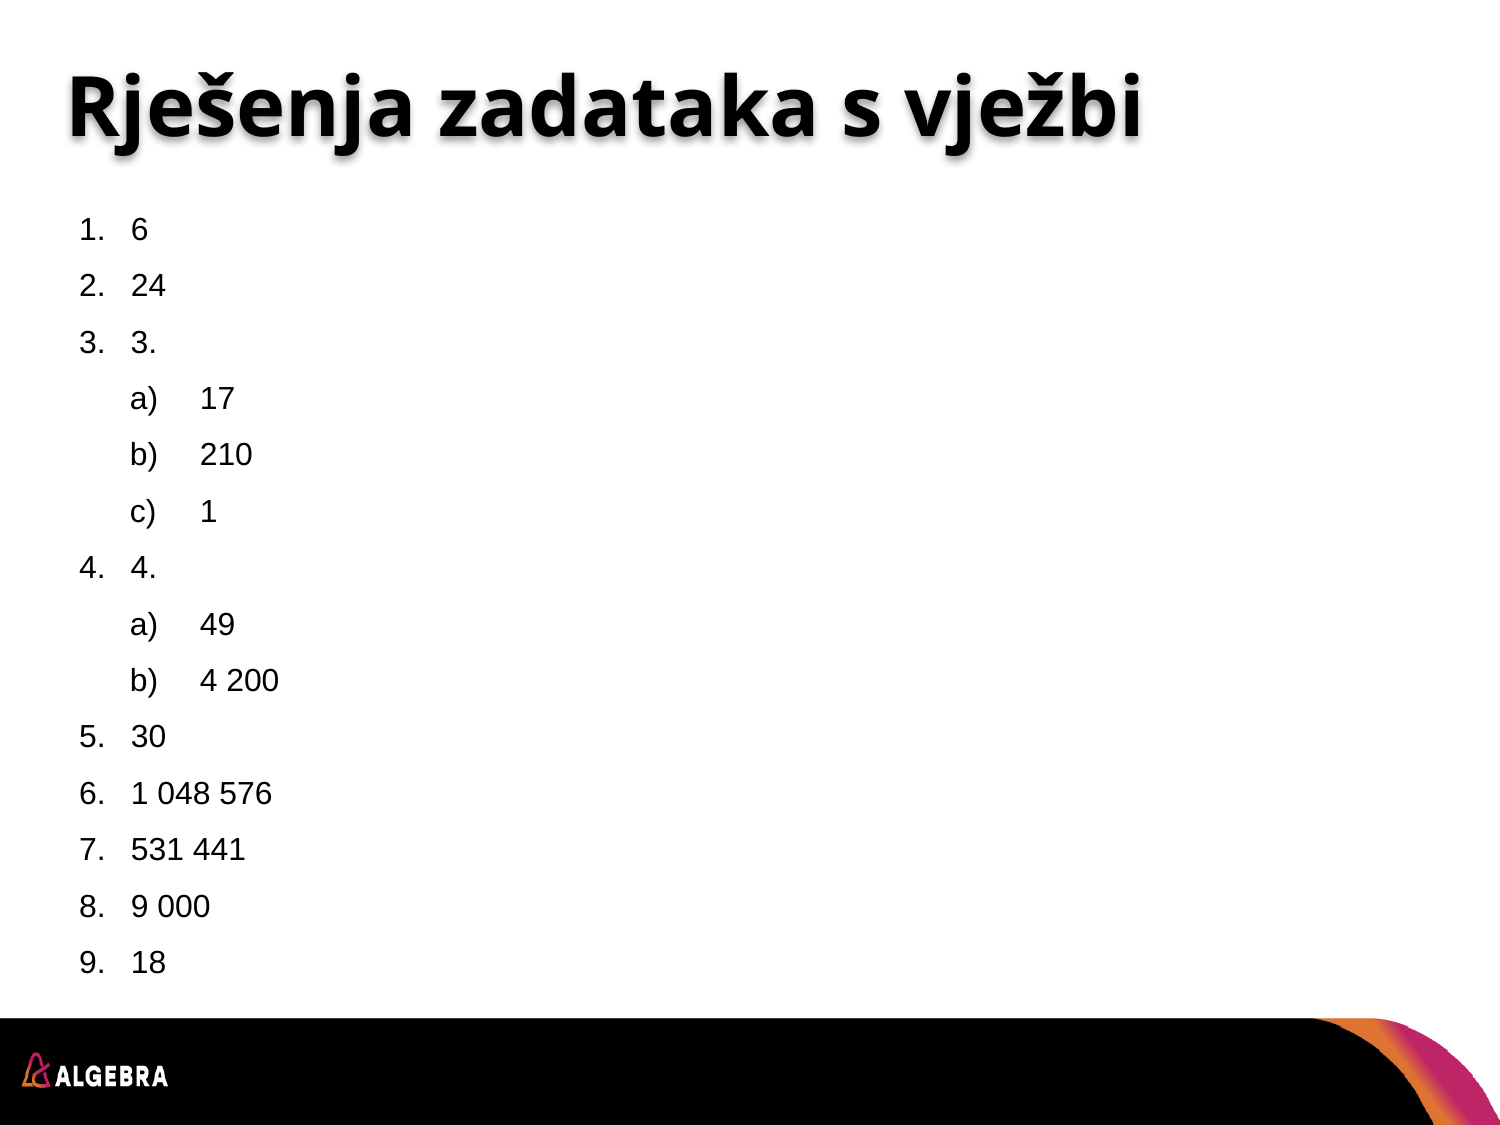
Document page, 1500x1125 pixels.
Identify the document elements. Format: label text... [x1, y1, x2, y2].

picture [0, 0, 1500, 1125]
title Rješenja zadataka s vježbi [65, 42, 1432, 163]
list 6 24 3. 17 210 1 4. 49 4 200 30 1 048 576 531 441 9 000 18 [64, 193, 1432, 997]
